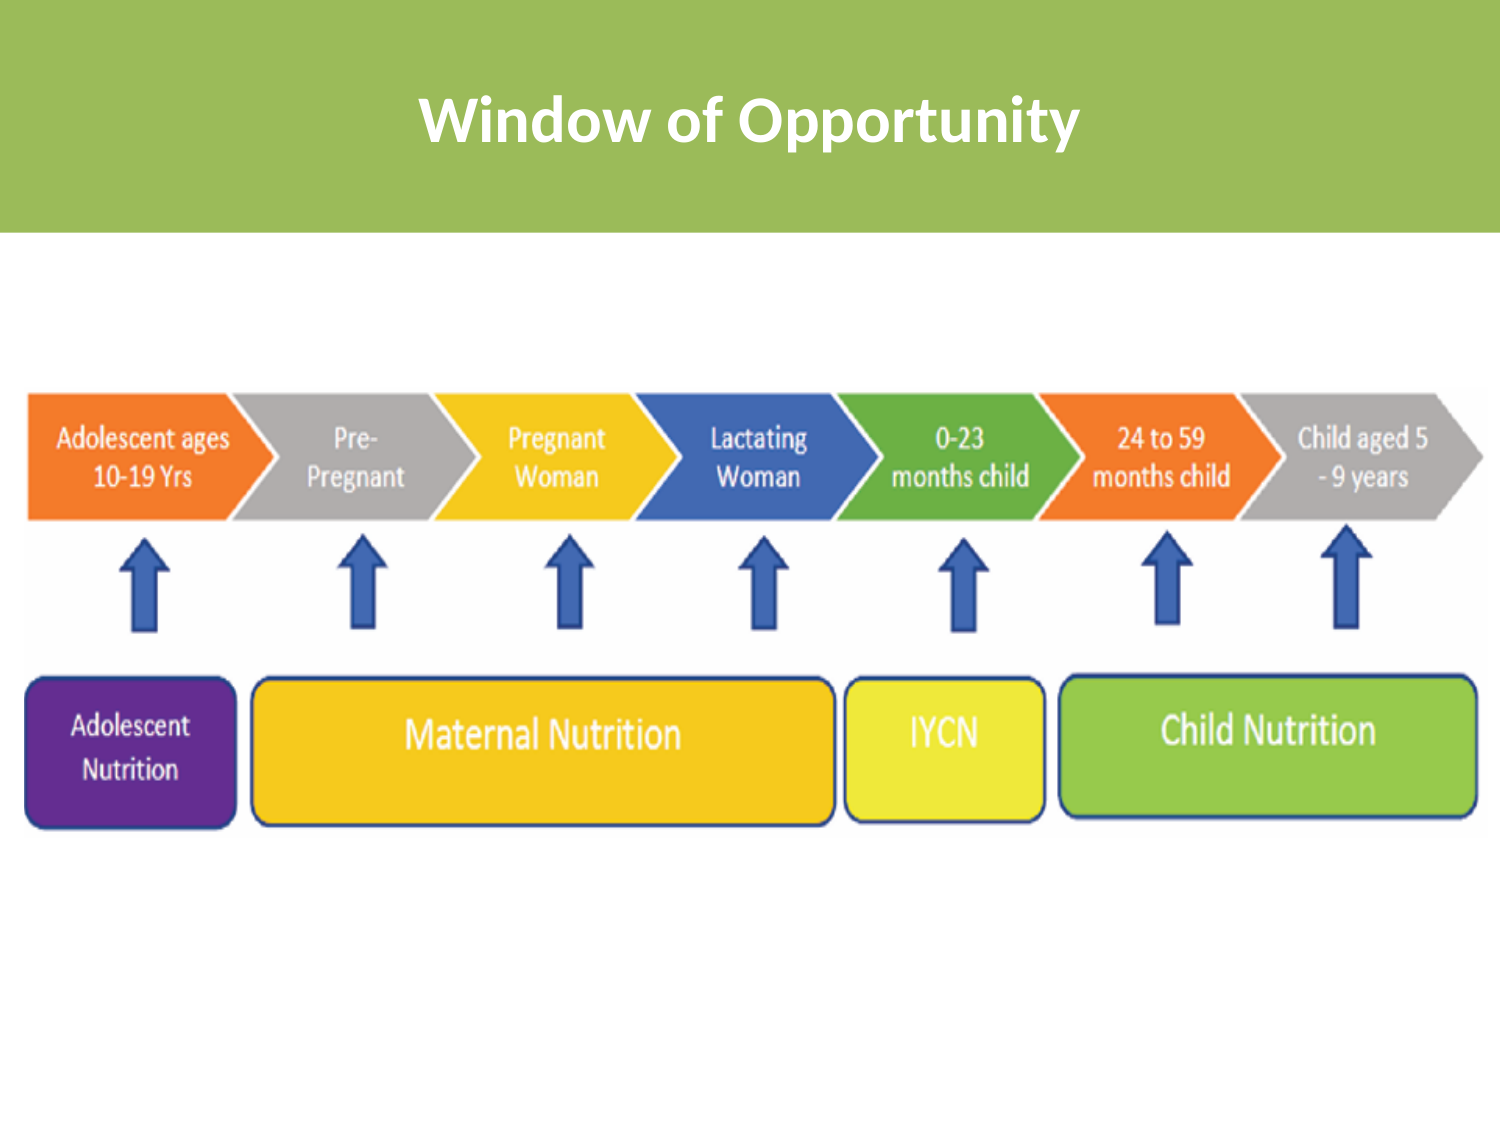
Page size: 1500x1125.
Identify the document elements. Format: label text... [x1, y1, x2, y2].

title Window of Opportunity [0, 0, 1500, 233]
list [24, 387, 1488, 838]
